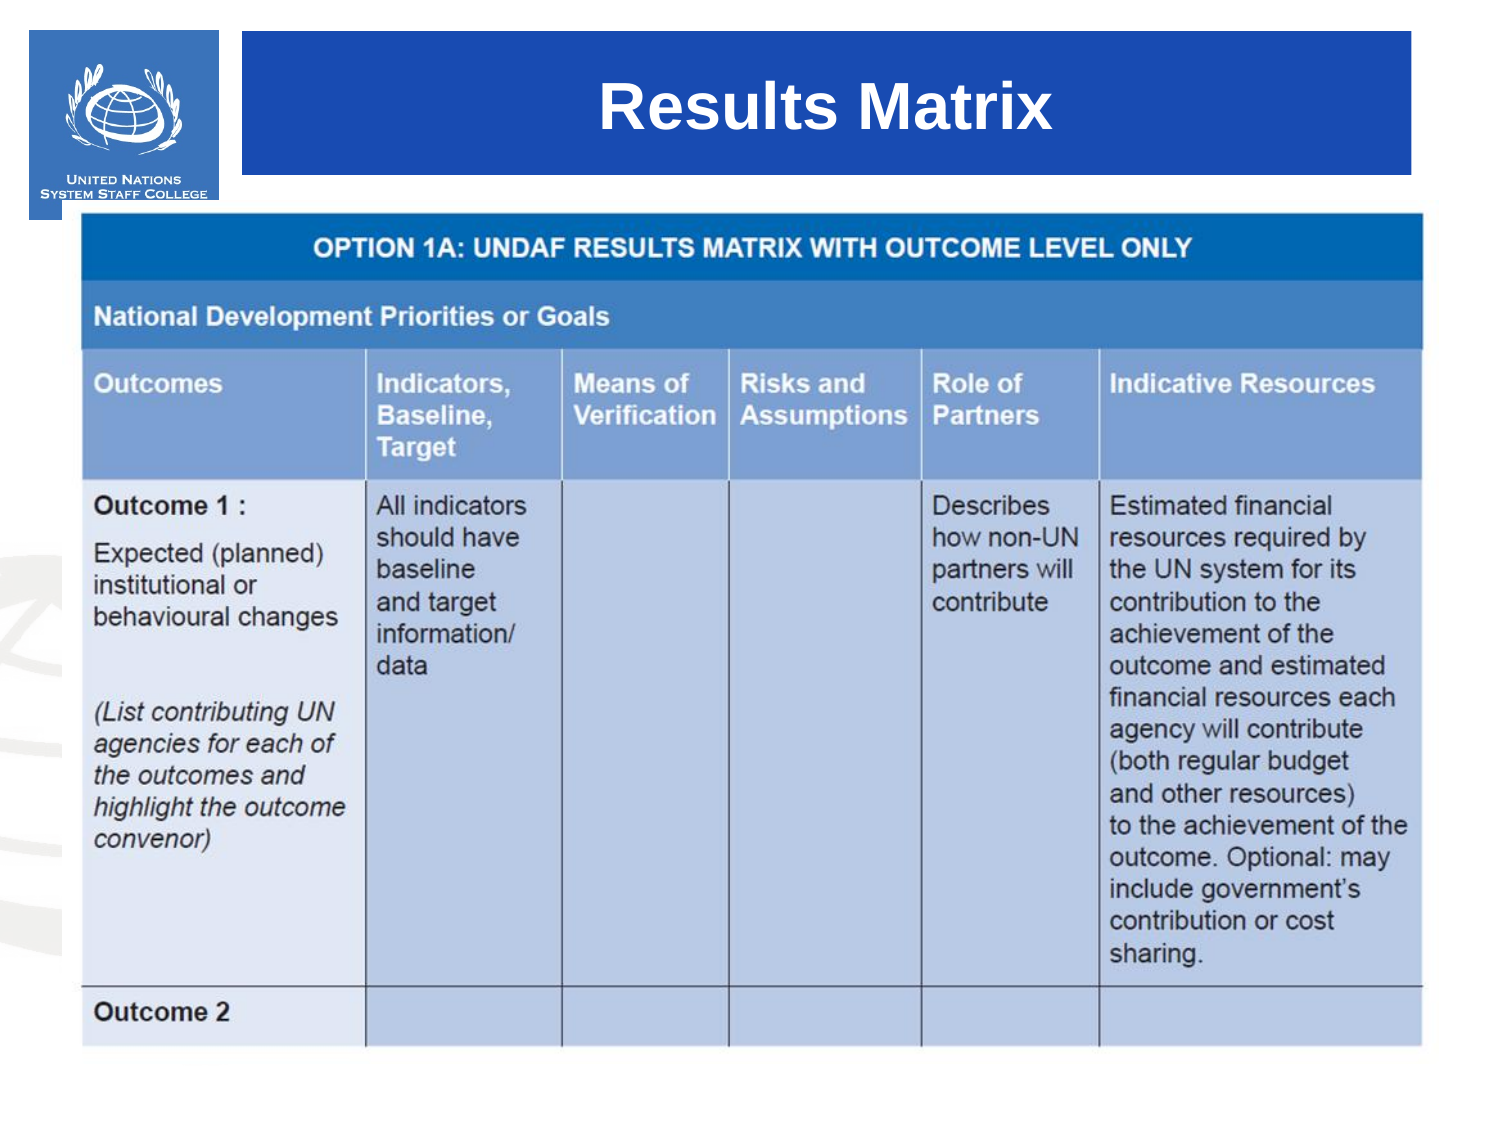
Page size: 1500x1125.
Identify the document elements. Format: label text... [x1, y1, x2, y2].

text_box Results Matrix [242, 31, 1412, 175]
picture [29, 30, 1439, 1064]
